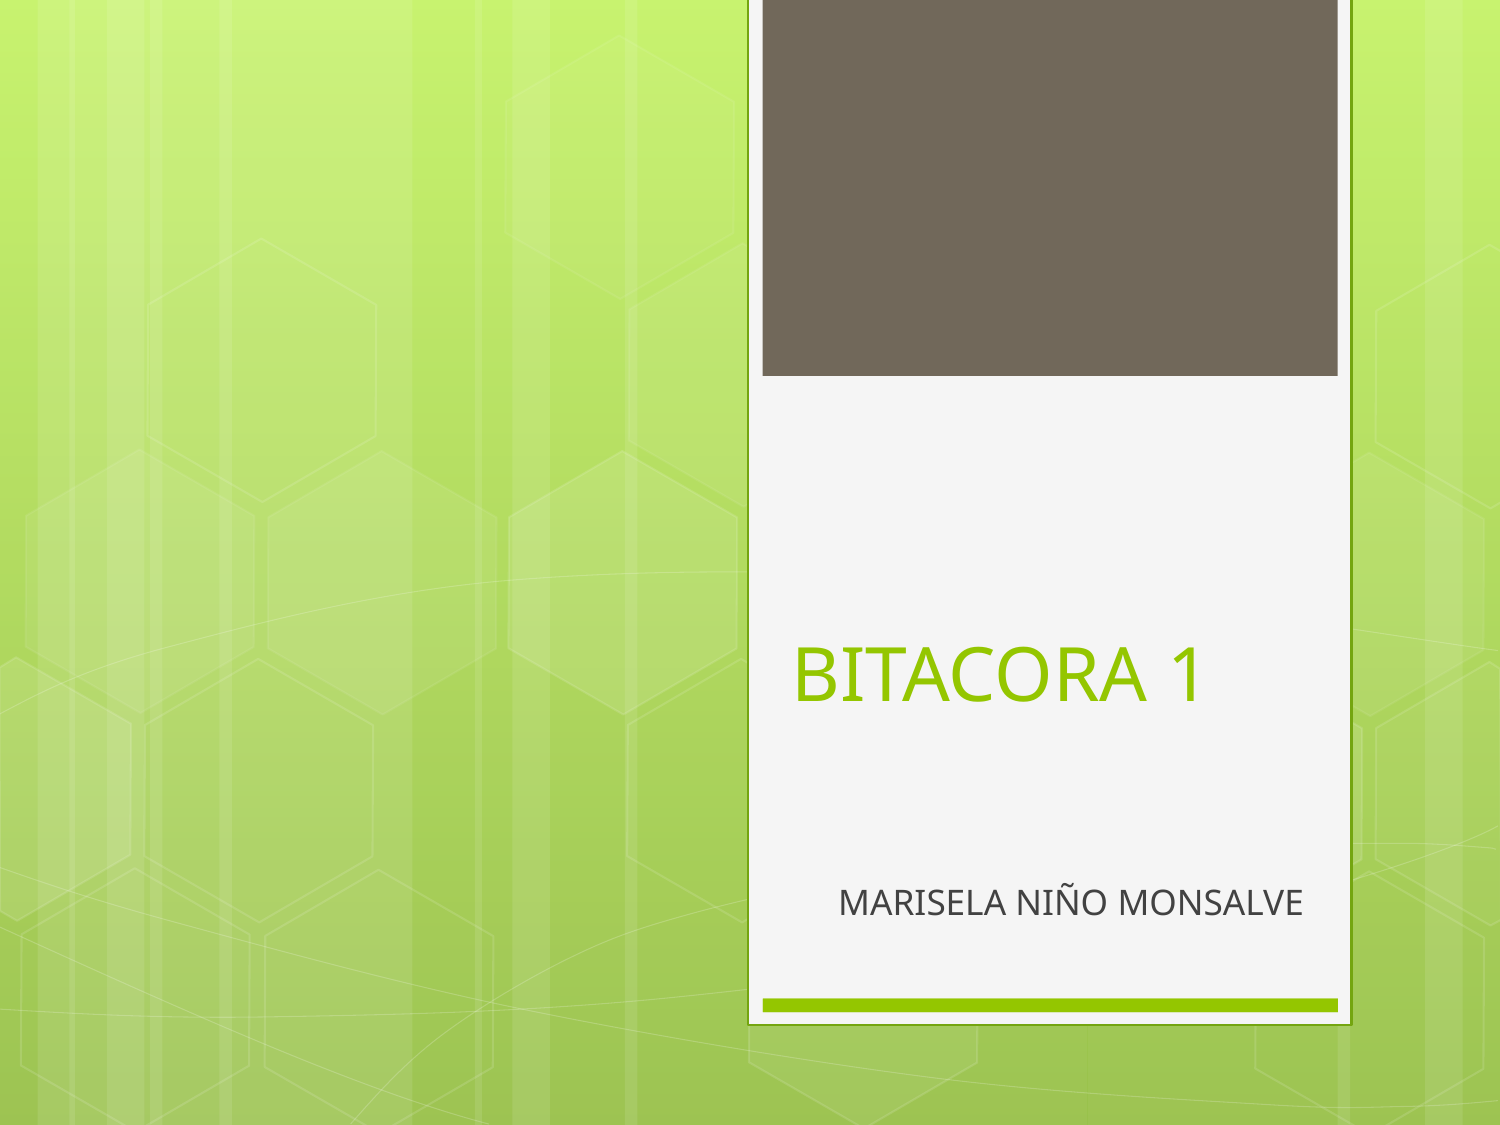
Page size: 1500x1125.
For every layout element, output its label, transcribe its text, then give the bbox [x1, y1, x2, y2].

subtitle MARISELA NIÑO MONSALVE [776, 725, 1320, 933]
title BITACORA 1 [776, 444, 1320, 724]
